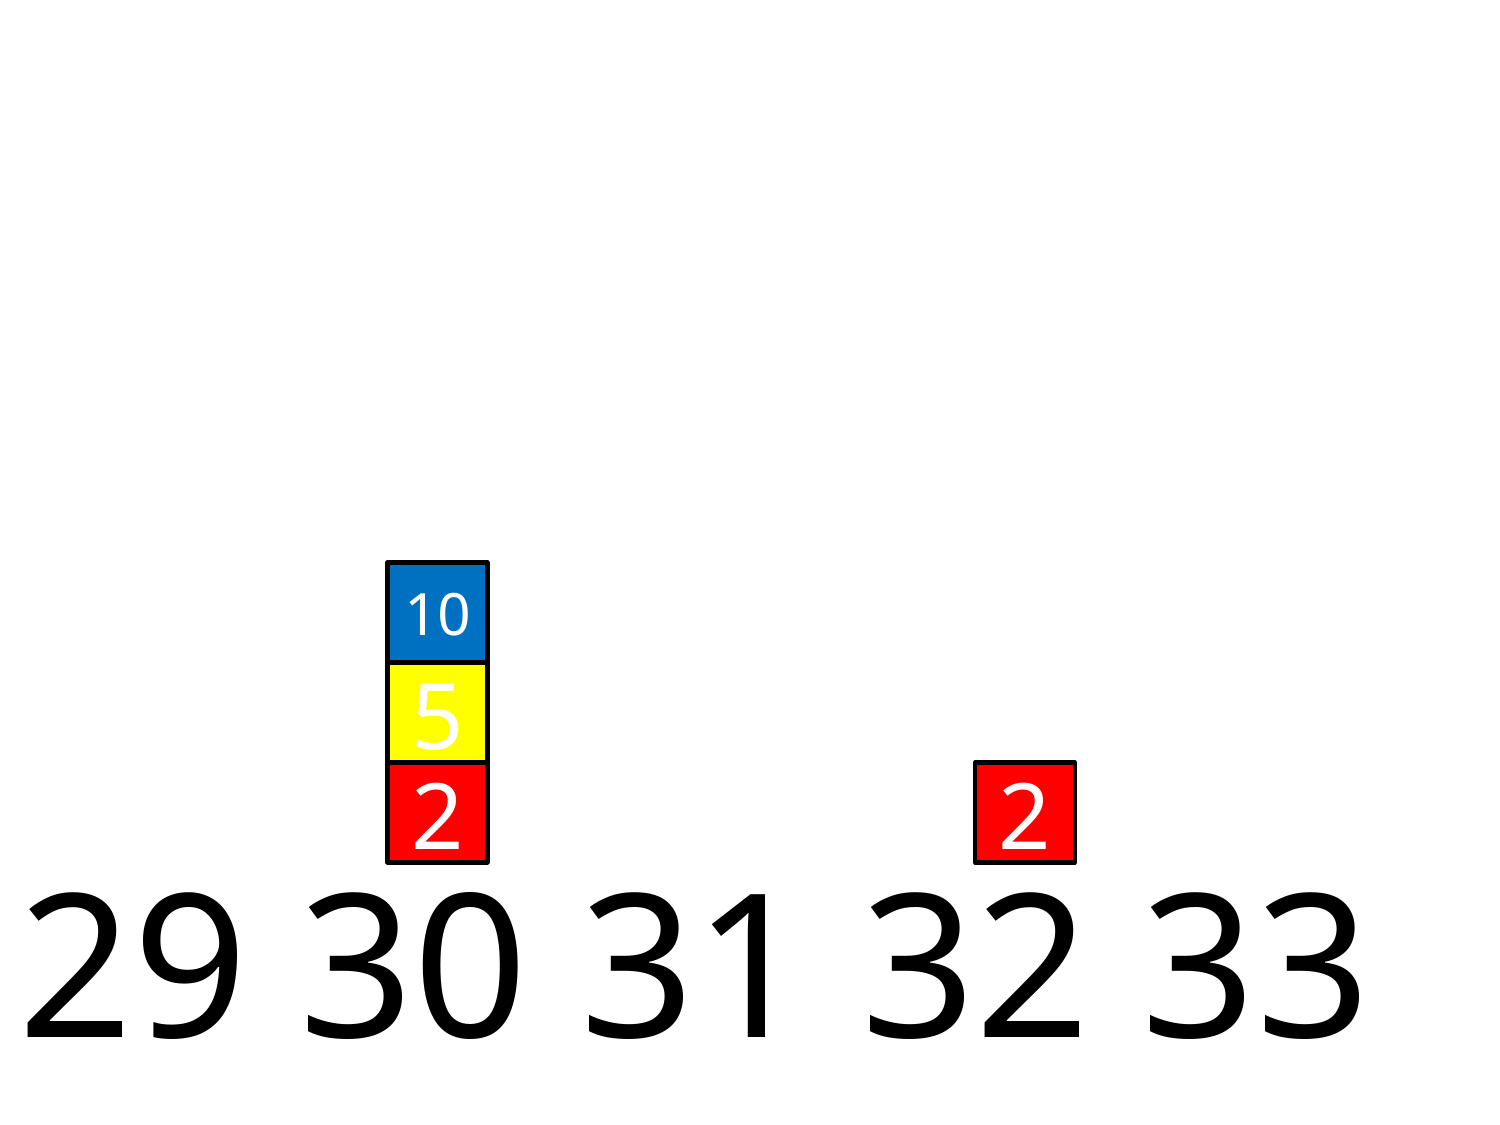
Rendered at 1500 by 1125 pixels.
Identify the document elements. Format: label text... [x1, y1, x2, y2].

text_box 2 [973, 760, 1077, 865]
text_box 29 30 31 32 33 [0, 829, 1500, 1085]
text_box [387, 562, 488, 863]
